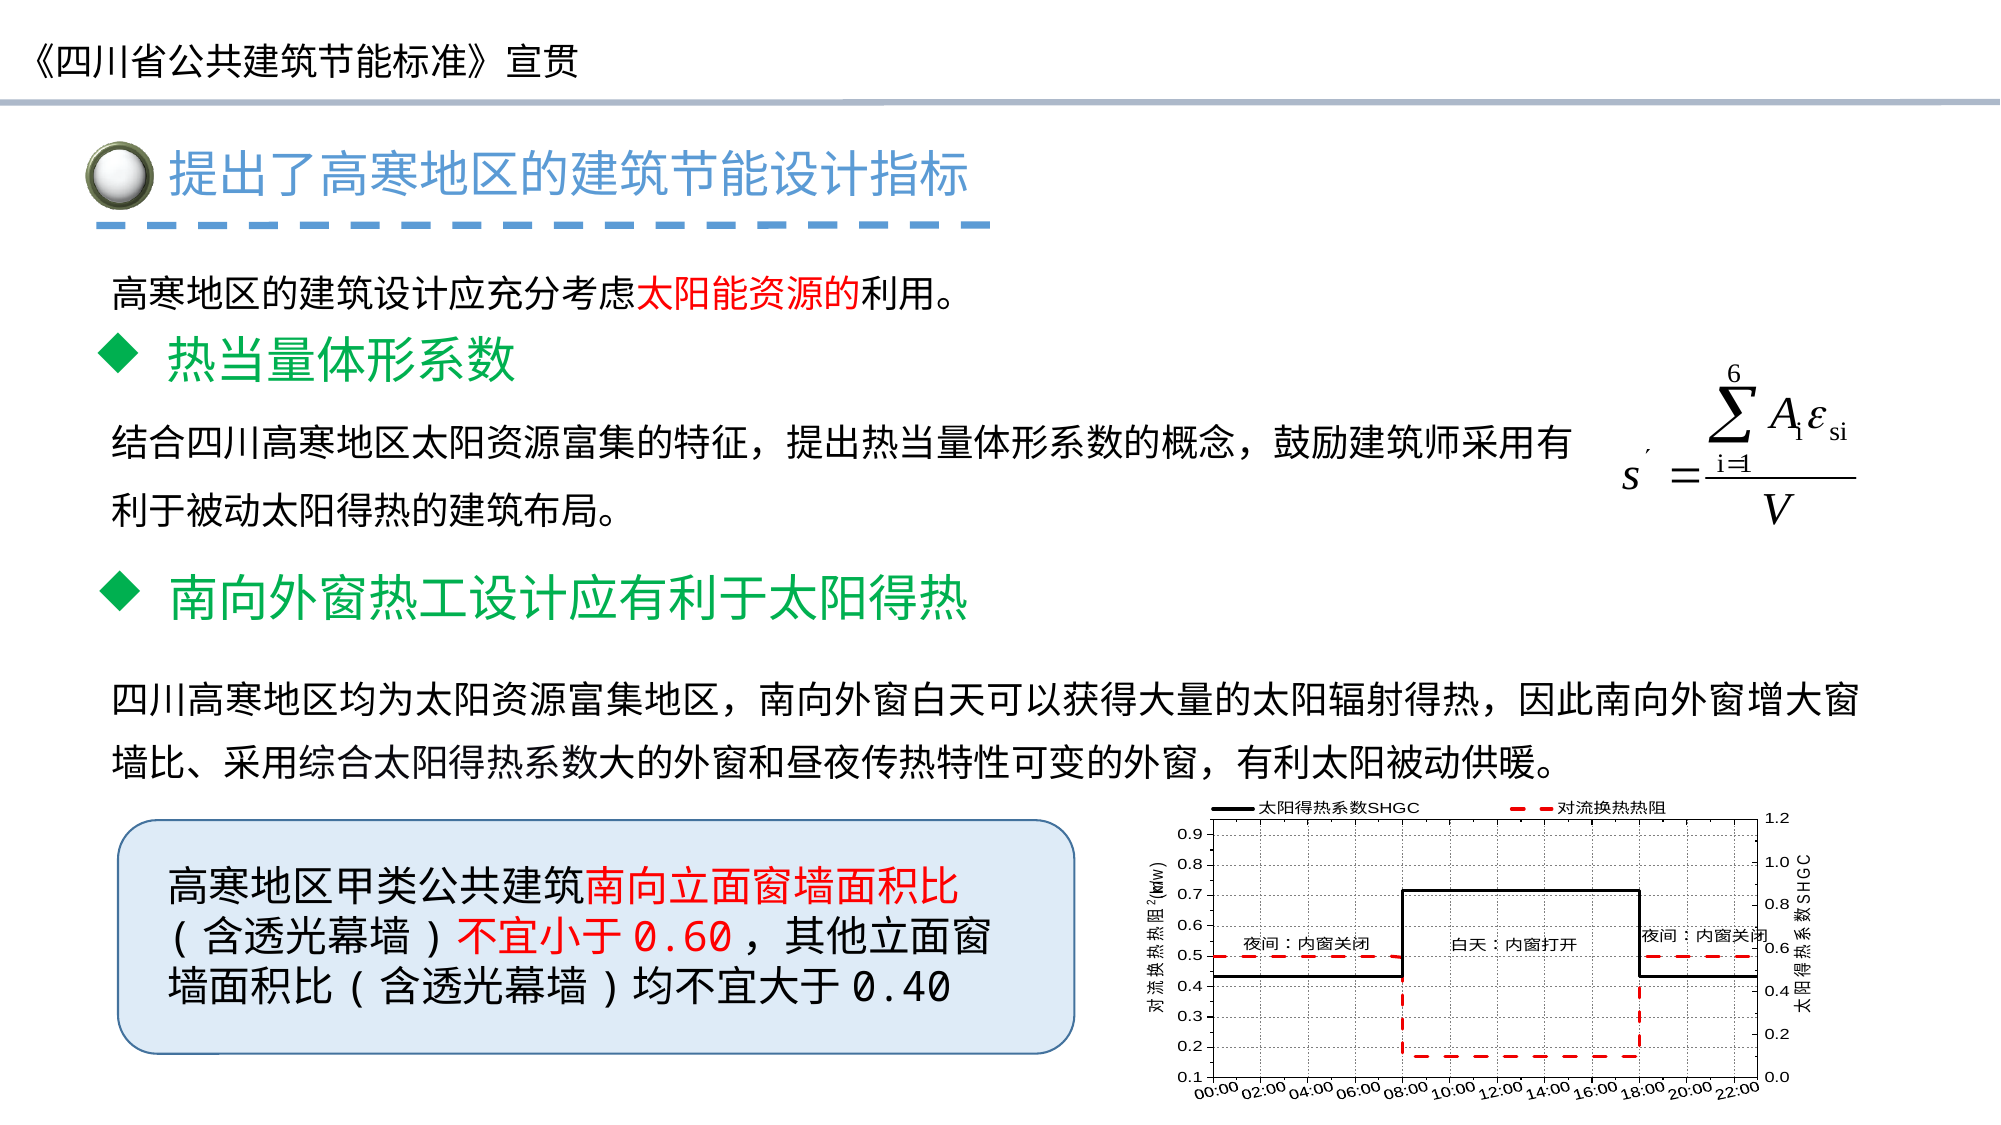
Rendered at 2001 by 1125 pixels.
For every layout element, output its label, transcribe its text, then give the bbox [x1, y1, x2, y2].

text_box 南向外窗热工设计应有利于太阳得热 [80, 565, 1179, 650]
text_box 高寒地区的建筑设计应充分考虑太阳能资源的利用。 [96, 239, 1187, 322]
text_box 结合四川高寒地区太阳资源富集的特征，提出热当量体形系数的概念，鼓励建筑师采用有利于被动太阳得热的建筑布局。 [96, 389, 1596, 533]
text_box 热当量体形系数 [78, 328, 644, 475]
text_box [85, 141, 1106, 277]
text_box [1143, 800, 1816, 1107]
text_box [116, 819, 1076, 1055]
text_box 高寒地区甲类公共建筑南向立面窗墙面积比(含透光幕墙)不宜小于0.60，其他立面窗墙面积比(含透光幕墙)均不宜大于0.40 [152, 852, 1040, 1018]
text_box 四川高寒地区均为太阳资源富集地区，南向外窗白天可以获得大量的太阳辐射得热，因此南向外窗增大窗墙比、采用综合太阳得热系数大的外窗和昼夜传热特性可变的外窗，有利太阳被动供暖。 [96, 651, 1876, 799]
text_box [1613, 352, 1866, 535]
